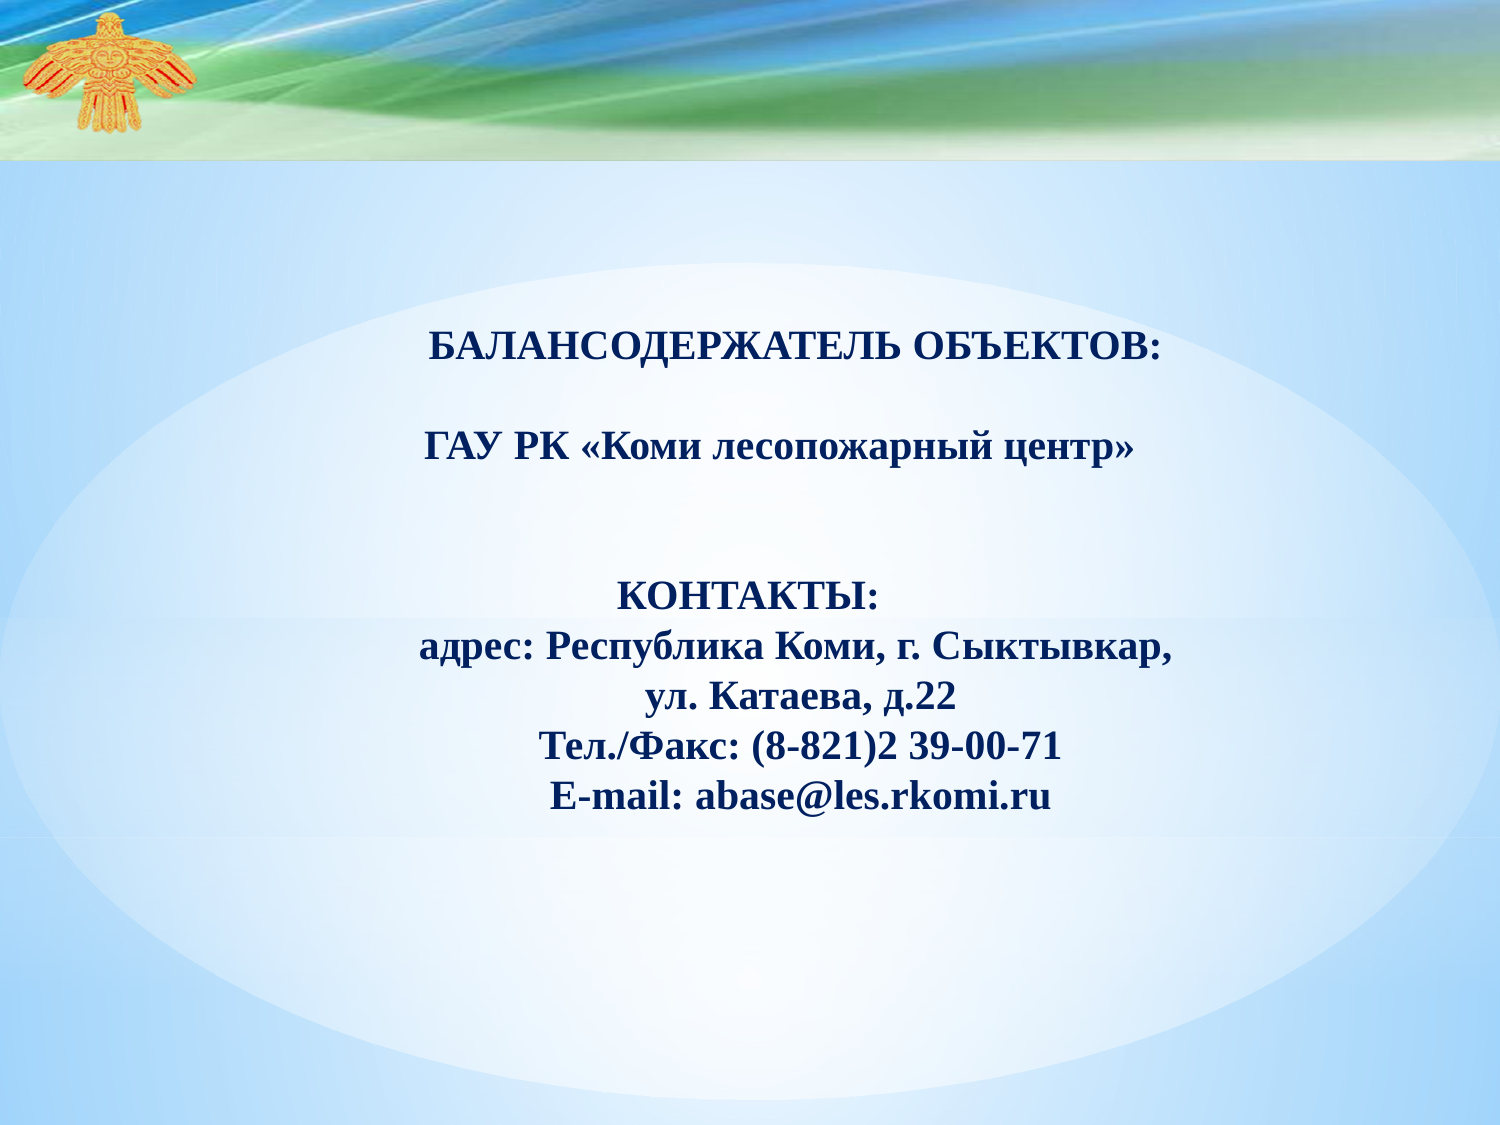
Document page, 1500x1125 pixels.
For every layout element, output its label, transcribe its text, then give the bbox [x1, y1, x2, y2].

list БАЛАНСОДЕРЖАТЕЛЬ ОБЪЕКТОВ: ГАУ РК «Коми лесопожарный центр» КОНТАКТЫ: адрес: Республика Коми, г. Сыктывкар, ул. Катаева, д.22 Тел./Факс: (8-821)2 39-00-71 E-mail: abase@les.rkomi.ru [194, 219, 1407, 1000]
picture [0, 0, 1500, 162]
